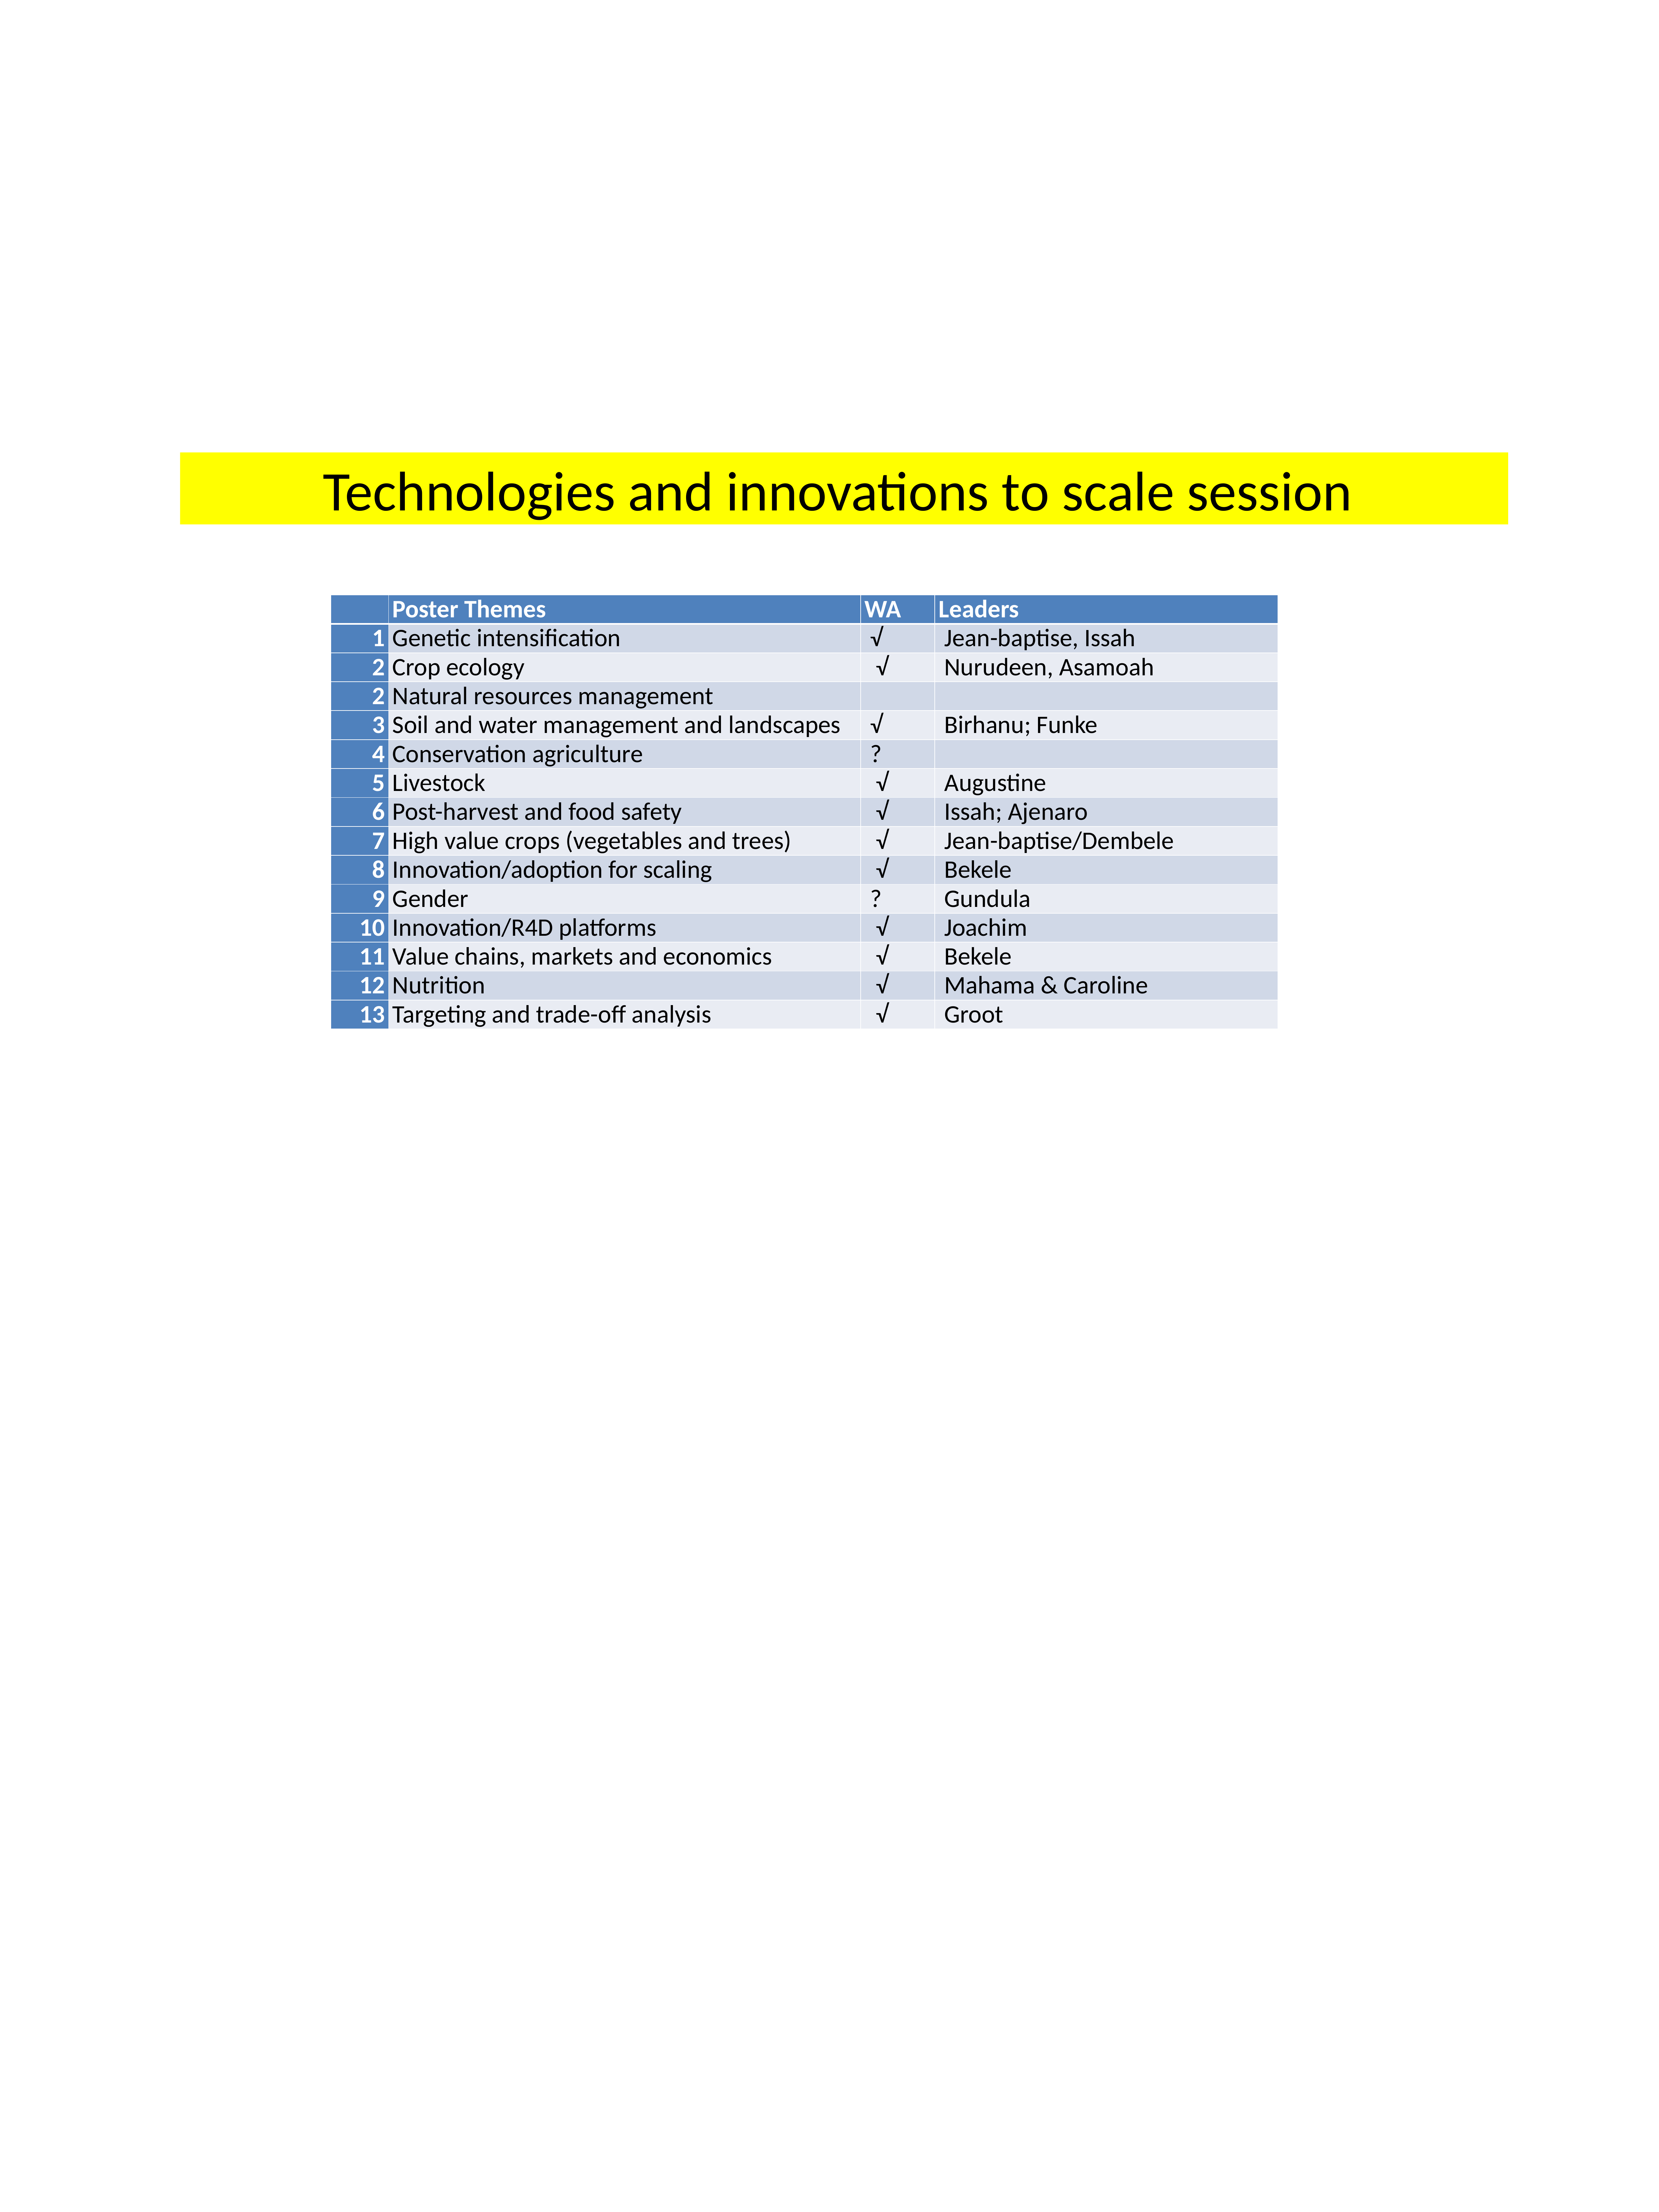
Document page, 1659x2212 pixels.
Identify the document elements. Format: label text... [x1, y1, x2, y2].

table_cell √ [861, 971, 934, 1000]
table_cell Issah; Ajenaro [935, 798, 1278, 826]
table_cell Value chains, markets and economics [389, 942, 860, 971]
table_cell √ [861, 625, 934, 653]
text_box Technologies and innovations to scale session [180, 452, 1508, 525]
table_cell √ [861, 769, 934, 797]
table_cell Mahama & Caroline [935, 971, 1278, 1000]
table_cell √ [861, 914, 934, 942]
table_cell 7 [331, 827, 388, 855]
table_cell [935, 682, 1278, 710]
table_cell 8 [331, 856, 388, 884]
table_cell Post-harvest and food safety [389, 798, 860, 826]
table_cell Conservation agriculture [389, 740, 860, 768]
table_cell Innovation/adoption for scaling [389, 856, 860, 884]
table_cell Joachim [935, 914, 1278, 942]
table_cell √ [861, 711, 934, 739]
table_cell High value crops (vegetables and trees) [389, 827, 860, 855]
table_cell 3 [331, 711, 388, 739]
table_header [331, 595, 388, 623]
table_cell ? [861, 884, 934, 913]
table_cell 11 [331, 942, 388, 971]
table_cell Birhanu; Funke [935, 711, 1278, 739]
table_cell Natural resources management [389, 682, 860, 710]
table_cell [935, 740, 1278, 768]
table_cell 4 [331, 740, 388, 768]
table_cell 2 [331, 682, 388, 710]
table_cell Bekele [935, 856, 1278, 884]
table_cell √ [861, 653, 934, 681]
table_cell Livestock [389, 769, 860, 797]
table_cell Augustine [935, 769, 1278, 797]
table_cell 5 [331, 769, 388, 797]
table_cell √ [861, 798, 934, 826]
table_header WA [861, 595, 934, 623]
table_cell 13 [331, 1000, 388, 1029]
table_cell 1 [331, 625, 388, 653]
table_cell 12 [331, 971, 388, 1000]
table_cell Jean-baptise, Issah [935, 625, 1278, 653]
table_cell 2 [331, 653, 388, 681]
table_cell 6 [331, 798, 388, 826]
table_cell Bekele [935, 942, 1278, 971]
table_cell Gundula [935, 884, 1278, 913]
table_cell Soil and water management and landscapes [389, 711, 860, 739]
table_cell √ [861, 942, 934, 971]
table_cell Innovation/R4D platforms [389, 914, 860, 942]
table_cell Groot [935, 1000, 1278, 1029]
table_cell √ [861, 1000, 934, 1029]
table_cell 9 [331, 884, 388, 913]
table_header Leaders [935, 595, 1278, 623]
table_cell √ [861, 856, 934, 884]
table_cell Crop ecology [389, 653, 860, 681]
table_cell Genetic intensification [389, 625, 860, 653]
table_cell Jean-baptise/Dembele [935, 827, 1278, 855]
table_cell ? [861, 740, 934, 768]
table_header Poster Themes [389, 595, 860, 623]
table_cell [861, 682, 934, 710]
table_cell √ [861, 827, 934, 855]
table_cell Nutrition [389, 971, 860, 1000]
table_cell Nurudeen, Asamoah [935, 653, 1278, 681]
table_cell Gender [389, 884, 860, 913]
table_cell 10 [331, 914, 388, 942]
table_cell Targeting and trade-off analysis [389, 1000, 860, 1029]
